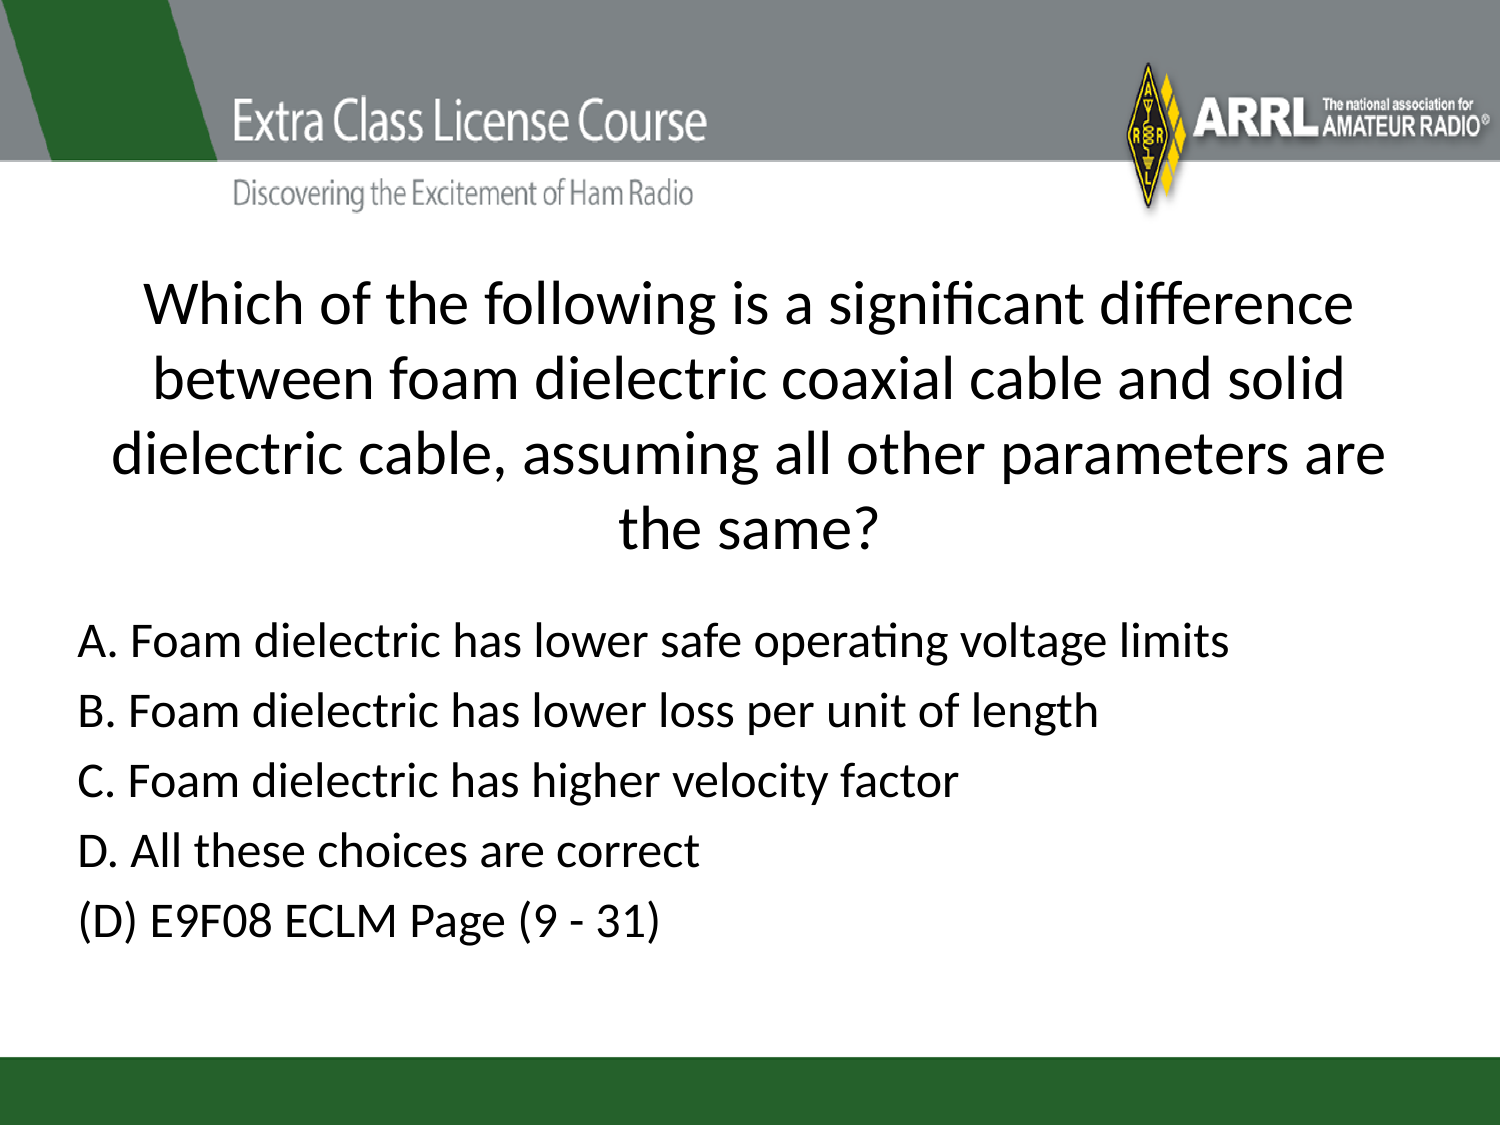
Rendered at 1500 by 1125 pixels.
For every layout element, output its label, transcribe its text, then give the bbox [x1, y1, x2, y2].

title Which of the following is a significant difference between foam dielectric coaxial cable and solid dielectric cable, assuming all other parameters are the same? [75, 254, 1425, 435]
list A. Foam dielectric has lower safe operating voltage limits B. Foam dielectric has lower loss per unit of length C. Foam dielectric has higher velocity factor D. All these choices are correct (D) E9F08 ECLM Page (9 - 31) [62, 600, 1413, 975]
picture [0, 0, 1500, 1125]
